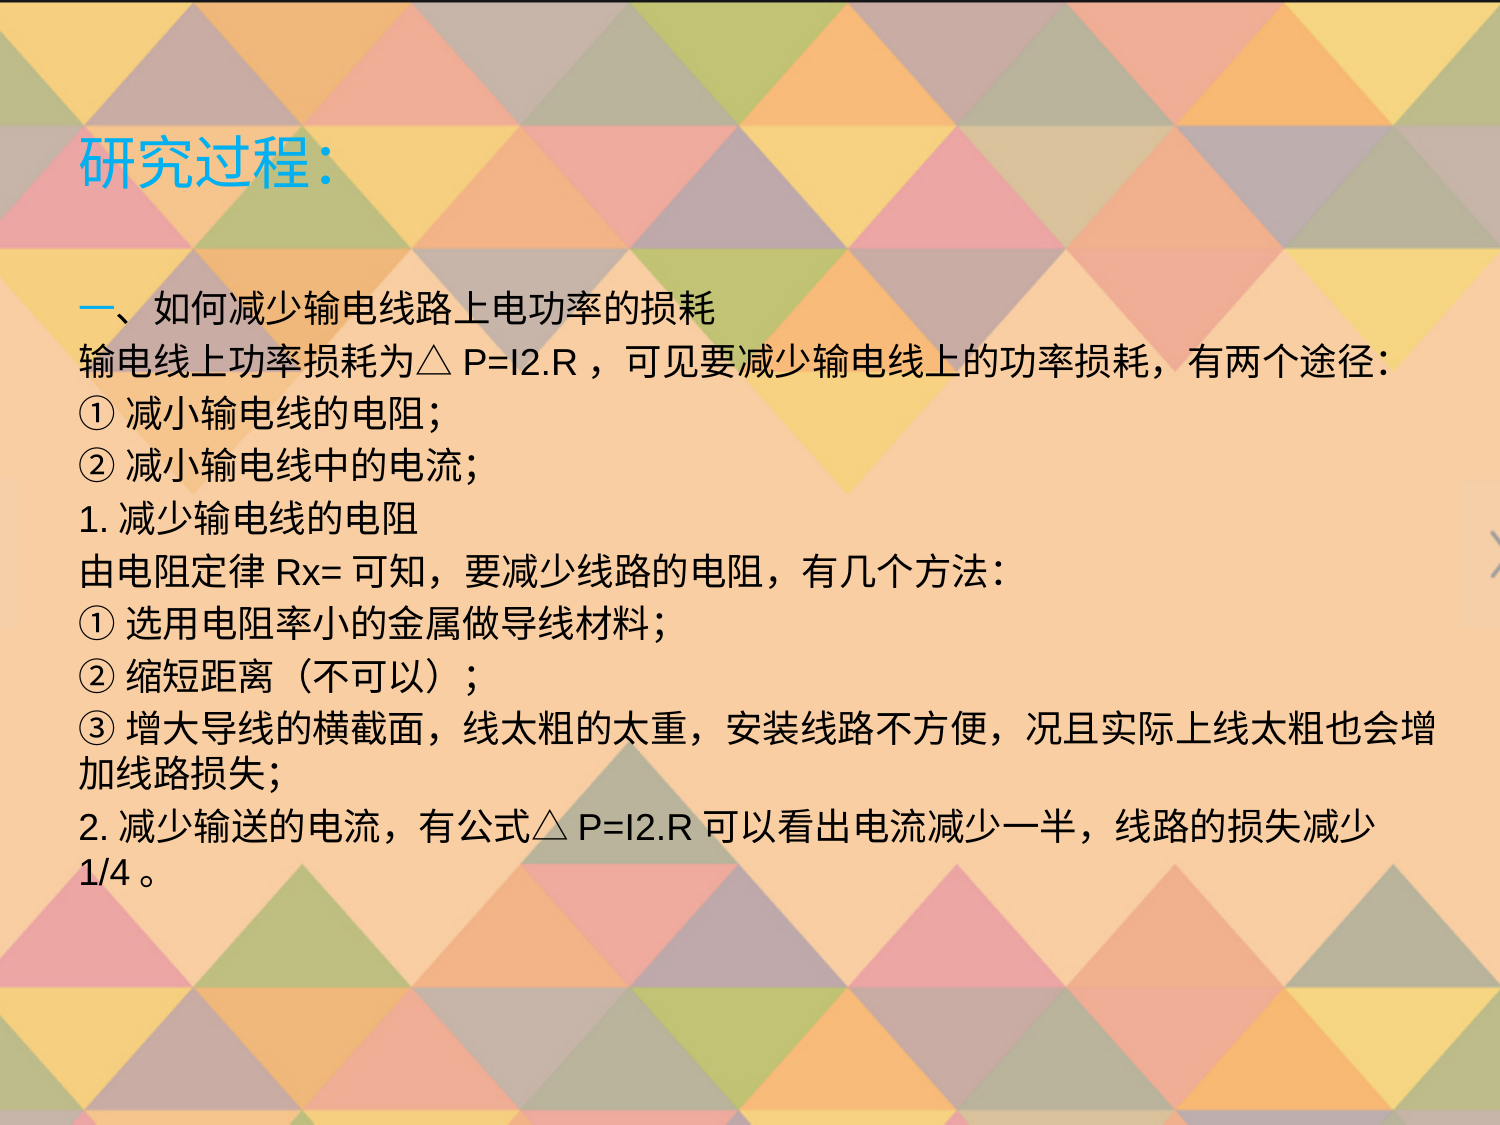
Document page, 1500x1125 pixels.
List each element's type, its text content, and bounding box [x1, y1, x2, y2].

subtitle 研究过程： 一、如何减少输电线路上电功率的损耗 输电线上功率损耗为△P=I2.R，可见要减少输电线上的功率损耗，有两个途径： ①减⼩输电线的电阻； ②减⼩输电线中的电流； 1.减少输电线的电阻 由电阻定律Rx=可知，要减少线路的电阻，有几个方法： ①选用电阻率小的金属做导线材料； ②缩短距离（不可以）； ③增大导线的横截面，线太粗的太重，安装线路不方便，况且实际上线太粗也会增加线路损失； 2.减少输送的电流，有公式△P=I2.R可以看出电流减少一半，线路的损失减少1/4。 [63, 36, 1466, 1102]
picture [0, 0, 1500, 1125]
